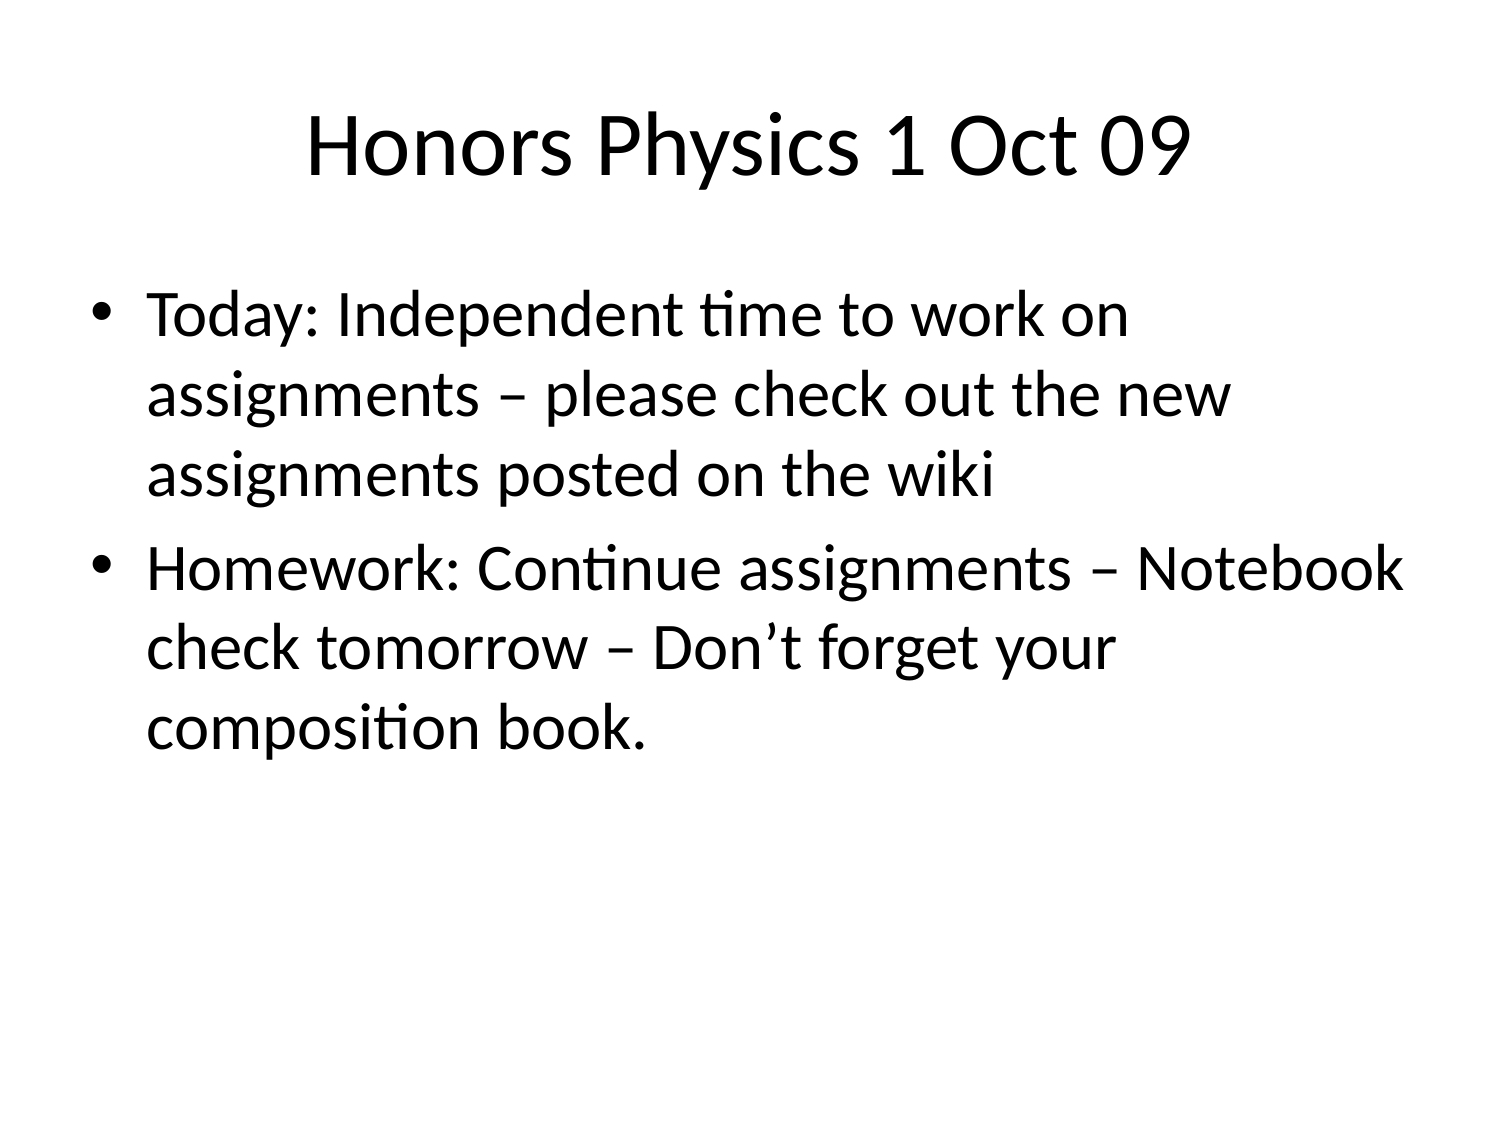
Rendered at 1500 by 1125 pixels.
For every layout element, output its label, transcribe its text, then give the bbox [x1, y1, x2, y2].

list Today: Independent time to work on assignments – please check out the new assignments posted on the wiki Homework: Continue assignments – Notebook check tomorrow – Don’t forget your composition book. [75, 262, 1425, 1005]
title Honors Physics 1 Oct 09 [75, 45, 1425, 233]
